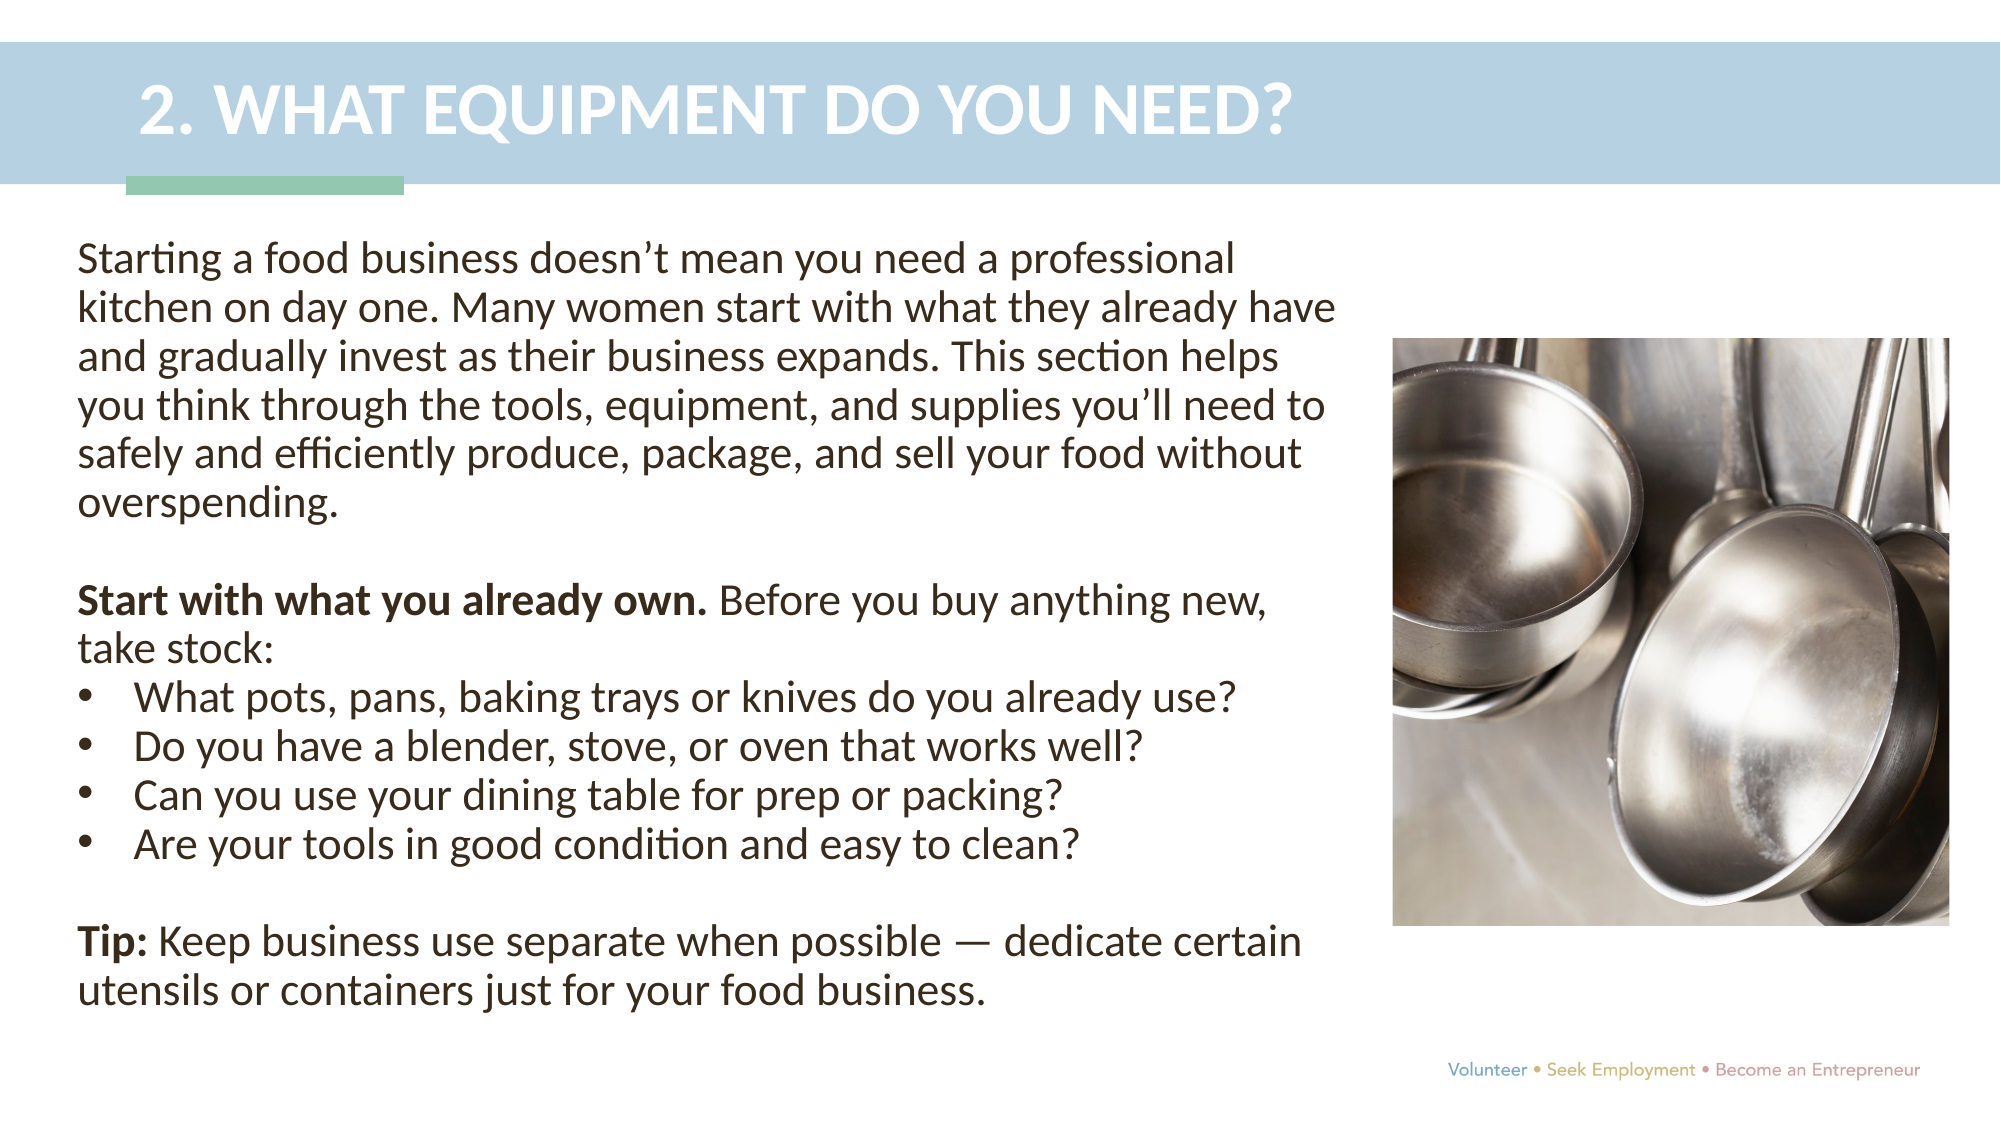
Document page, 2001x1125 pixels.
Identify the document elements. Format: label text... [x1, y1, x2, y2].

list 2. WHAT EQUIPMENT DO YOU NEED? [123, 51, 1913, 170]
picture [1418, 1046, 1971, 1103]
list Starting a food business doesn’t mean you need a professional kitchen on day one. Many women start with what they already have and gradually invest as their business expands. This section helps you think through the tools, equipment, and supplies you’ll need to safely and efficiently produce, package, and sell your food without overspending. Start with what you already own. Before you buy anything new, take stock: What pots, pans, baking trays or knives do you already use? Do you have a blender, stove, or oven that works well? Can you use your dining table for prep or packing? Are your tools in good condition and easy to clean? Tip: Keep business use separate when possible — dedicate certain utensils or containers just for your food business. [62, 226, 1353, 994]
picture [1392, 259, 1950, 926]
